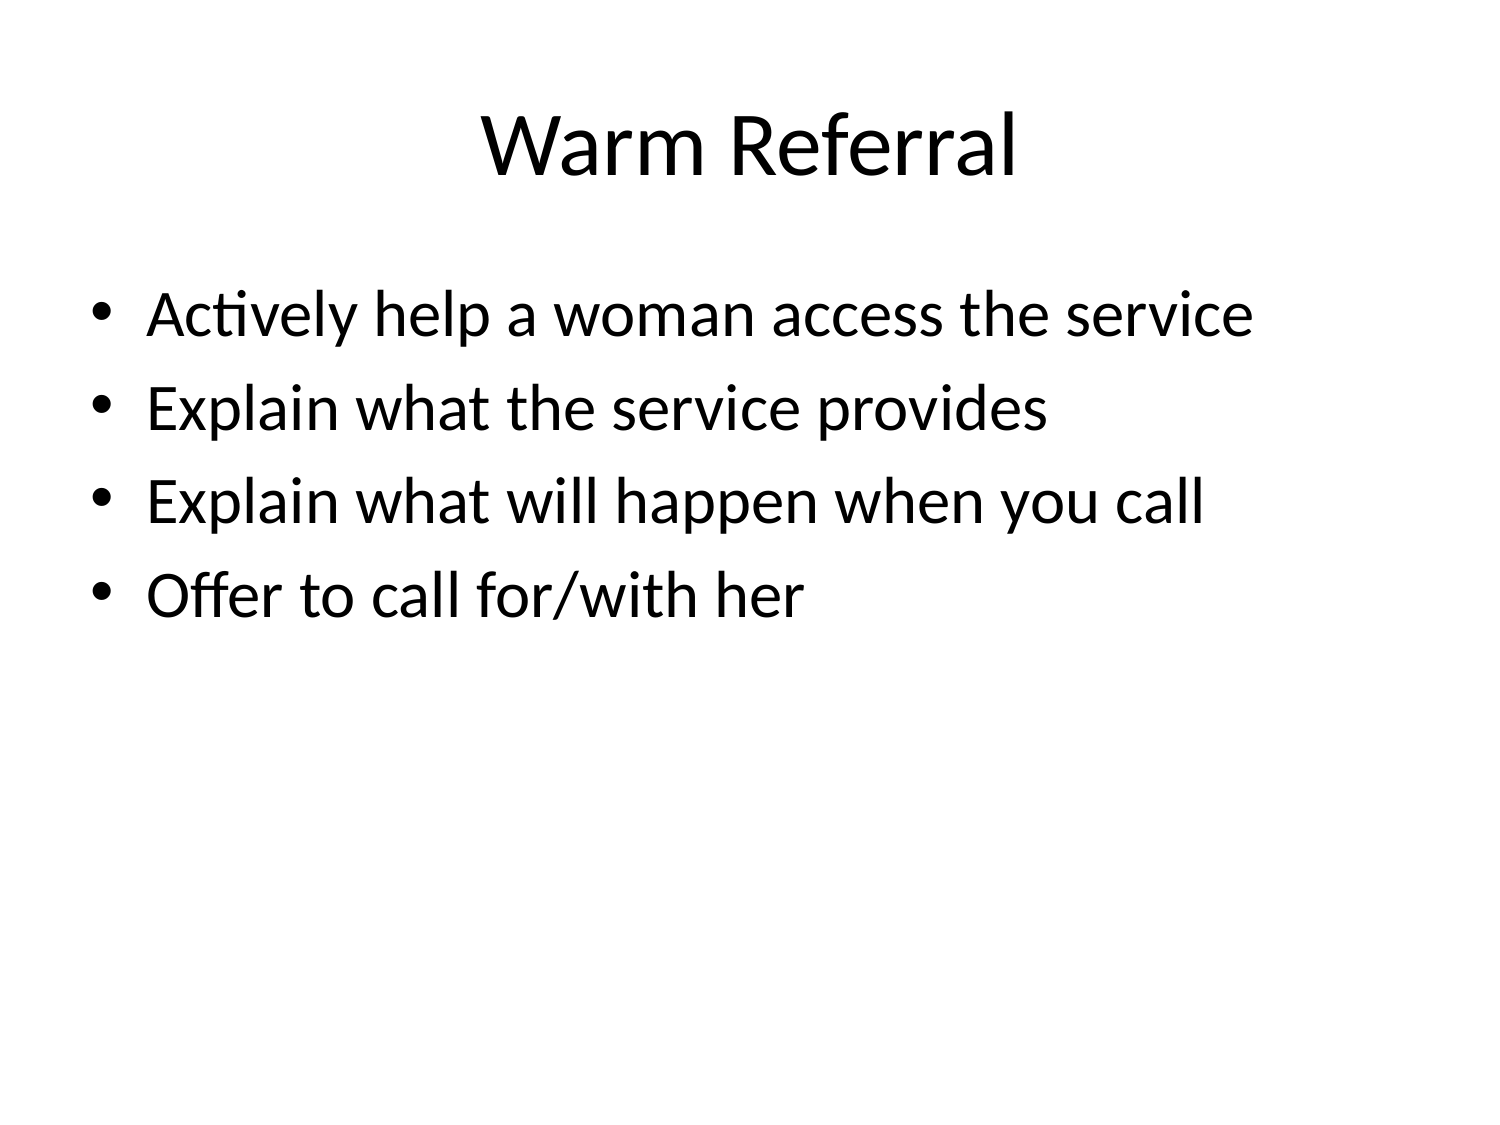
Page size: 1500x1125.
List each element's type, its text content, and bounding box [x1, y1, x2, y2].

title Warm Referral [75, 45, 1425, 233]
list Actively help a woman access the service Explain what the service provides Explain what will happen when you call Offer to call for/with her [75, 262, 1425, 1005]
